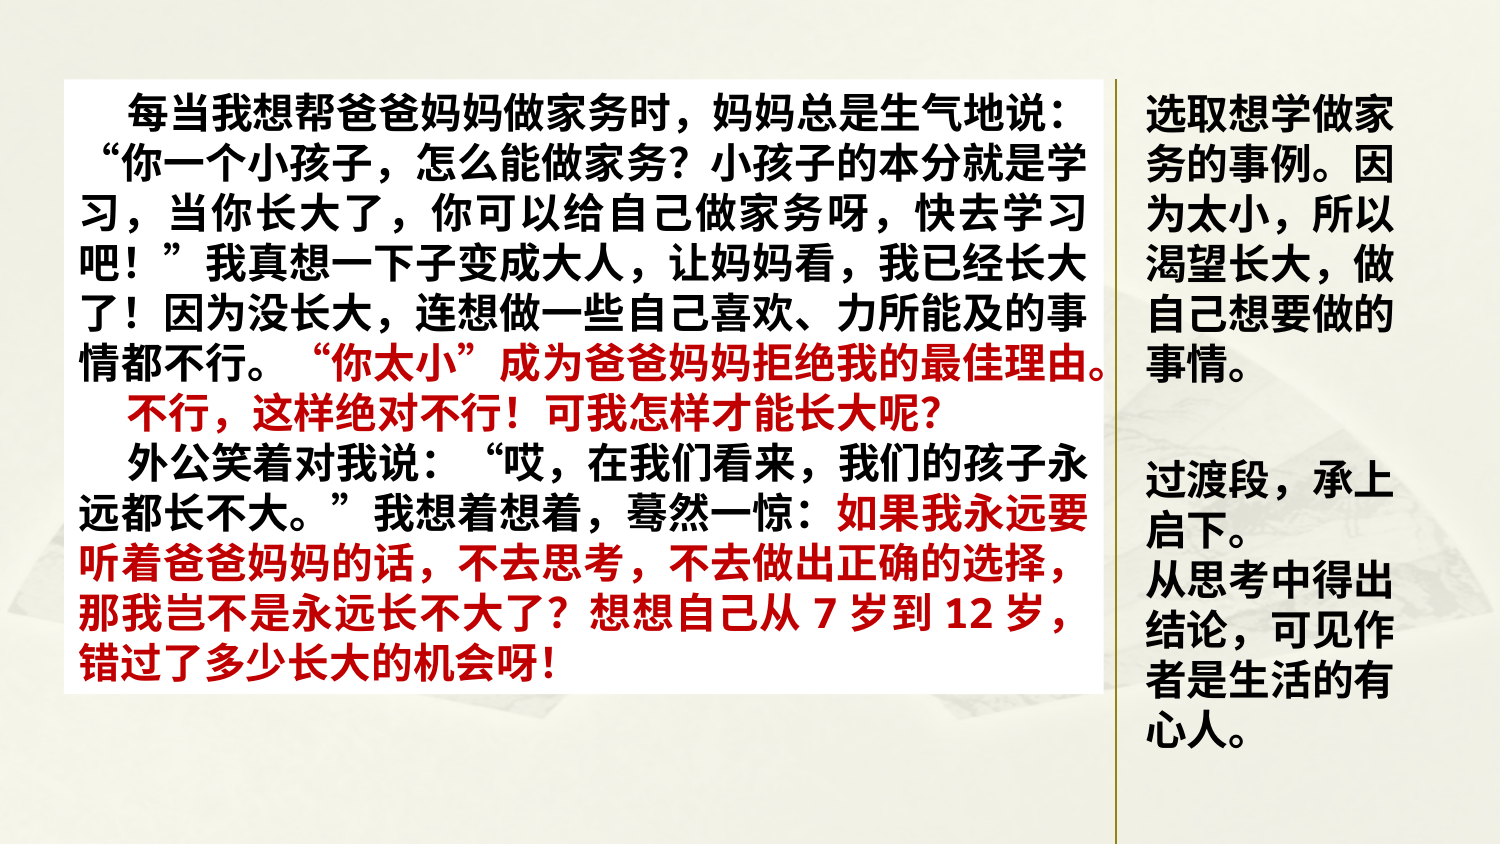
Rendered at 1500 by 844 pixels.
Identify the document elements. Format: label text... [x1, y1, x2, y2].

text_box 每当我想帮爸爸妈妈做家务时，妈妈总是生气地说：“你一个小孩子，怎么能做家务？小孩子的本分就是学习，当你长大了，你可以给自己做家务呀，快去学习吧！”我真想一下子变成大人，让妈妈看，我已经长大了！因为没长大，连想做一些自己喜欢、力所能及的事情都不行。“你太小”成为爸爸妈妈拒绝我的最佳理由。 不行，这样绝对不行！可我怎样才能长大呢？ 外公笑着对我说：“哎，在我们看来，我们的孩子永远都长不大。”我想着想着，蓦然一惊：如果我永远要听着爸爸妈妈的话，不去思考，不去做出正确的选择，那我岂不是永远长不大了？想想自己从7岁到12岁，错过了多少长大的机会呀！ [64, 79, 1104, 695]
text_box 过渡段，承上启下。 从思考中得出结论，可见作者是生活的有心人。 [1130, 446, 1426, 762]
text_box 选取想学做家务的事例。因为太小，所以渴望长大，做自己想要做的事情。 [1130, 80, 1426, 396]
